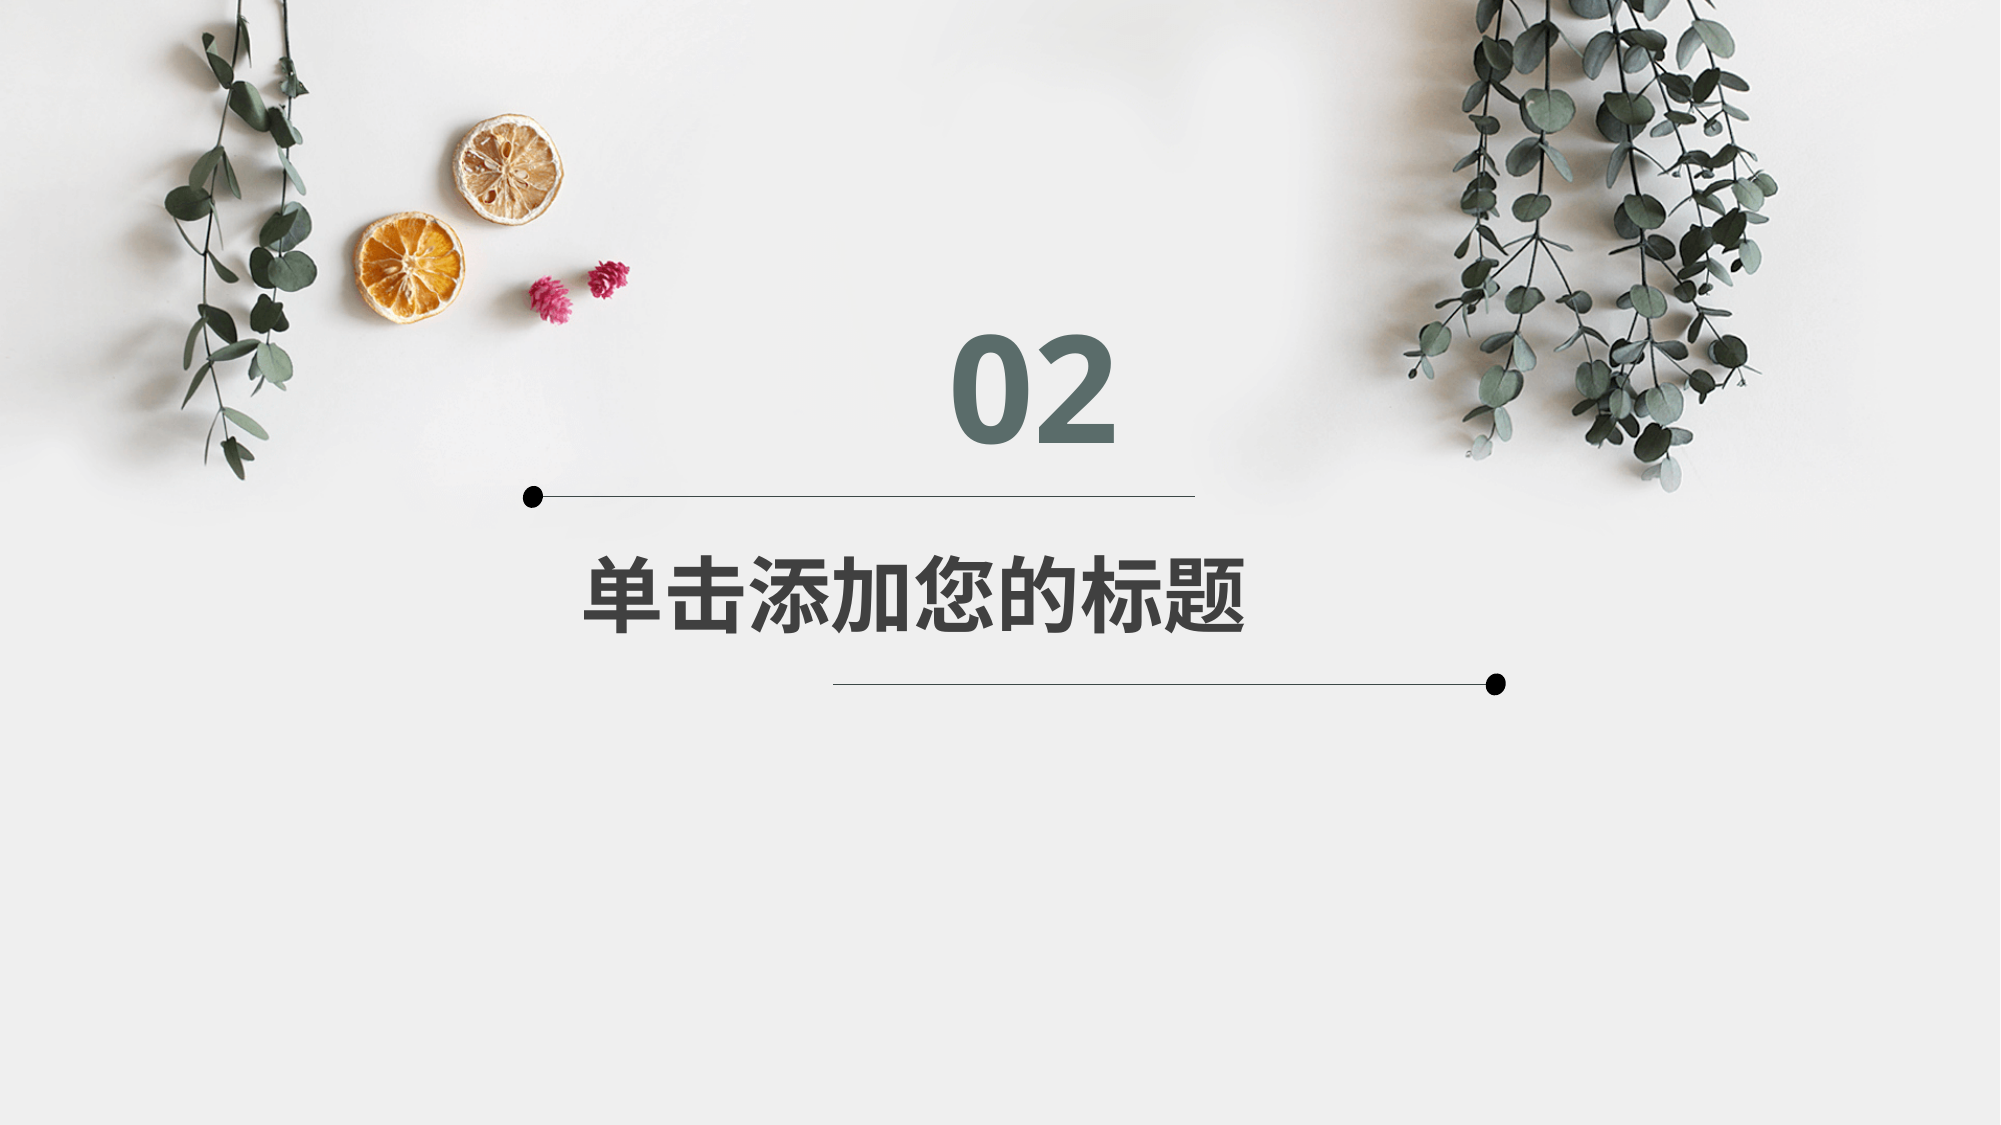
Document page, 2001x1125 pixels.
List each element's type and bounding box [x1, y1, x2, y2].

picture [0, 0, 2000, 1125]
text_box [833, 673, 1506, 696]
text_box [523, 485, 1196, 509]
